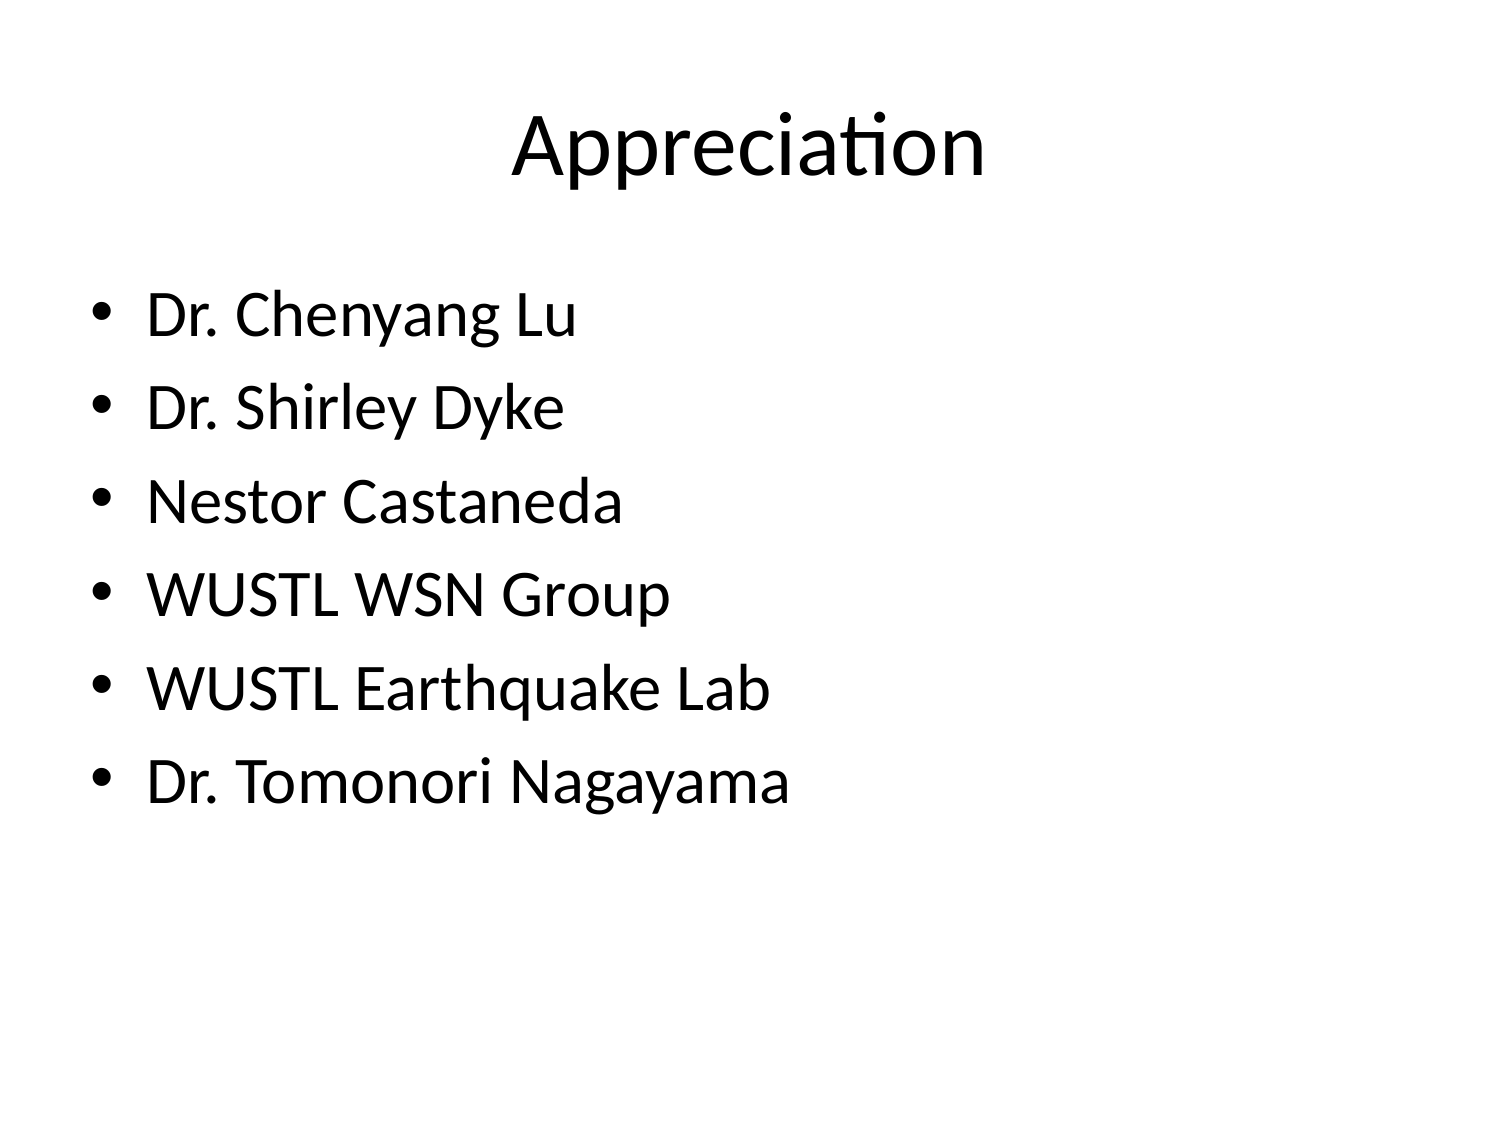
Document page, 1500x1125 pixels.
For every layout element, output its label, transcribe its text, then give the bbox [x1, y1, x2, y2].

list Dr. Chenyang Lu Dr. Shirley Dyke Nestor Castaneda WUSTL WSN Group WUSTL Earthquake Lab Dr. Tomonori Nagayama [75, 262, 1425, 1005]
title Appreciation [75, 45, 1425, 233]
